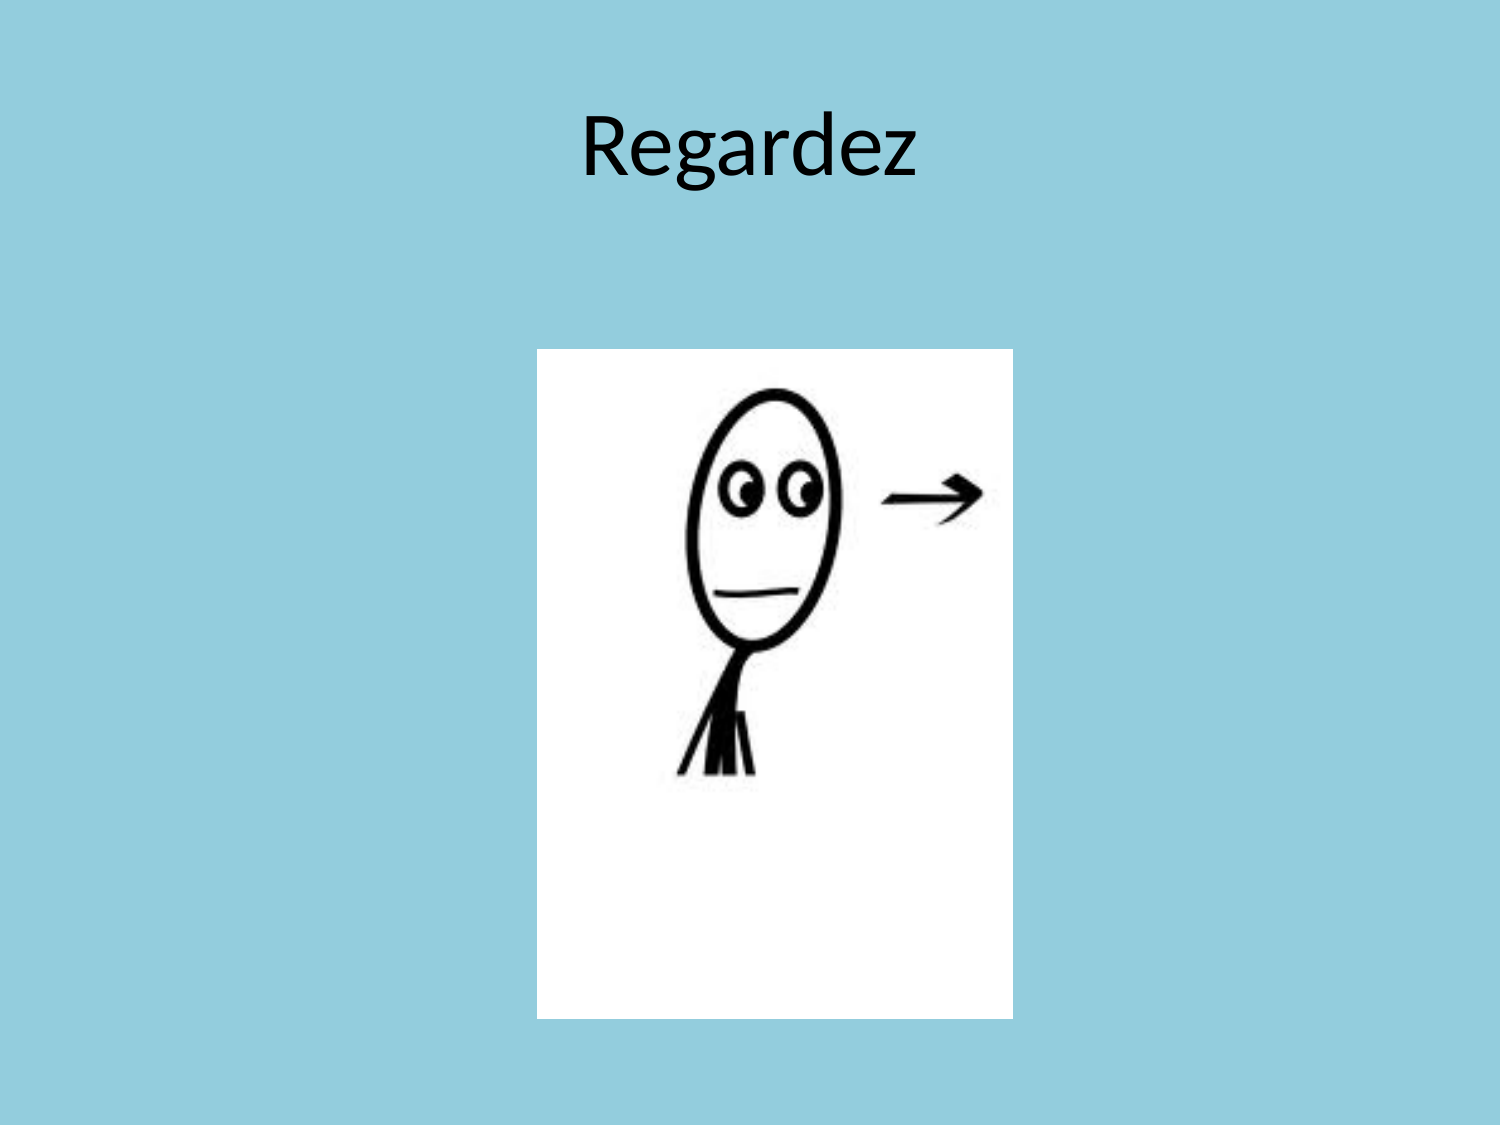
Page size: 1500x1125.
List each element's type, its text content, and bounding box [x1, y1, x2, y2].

title Regardez [75, 45, 1425, 233]
picture [537, 349, 1013, 1019]
